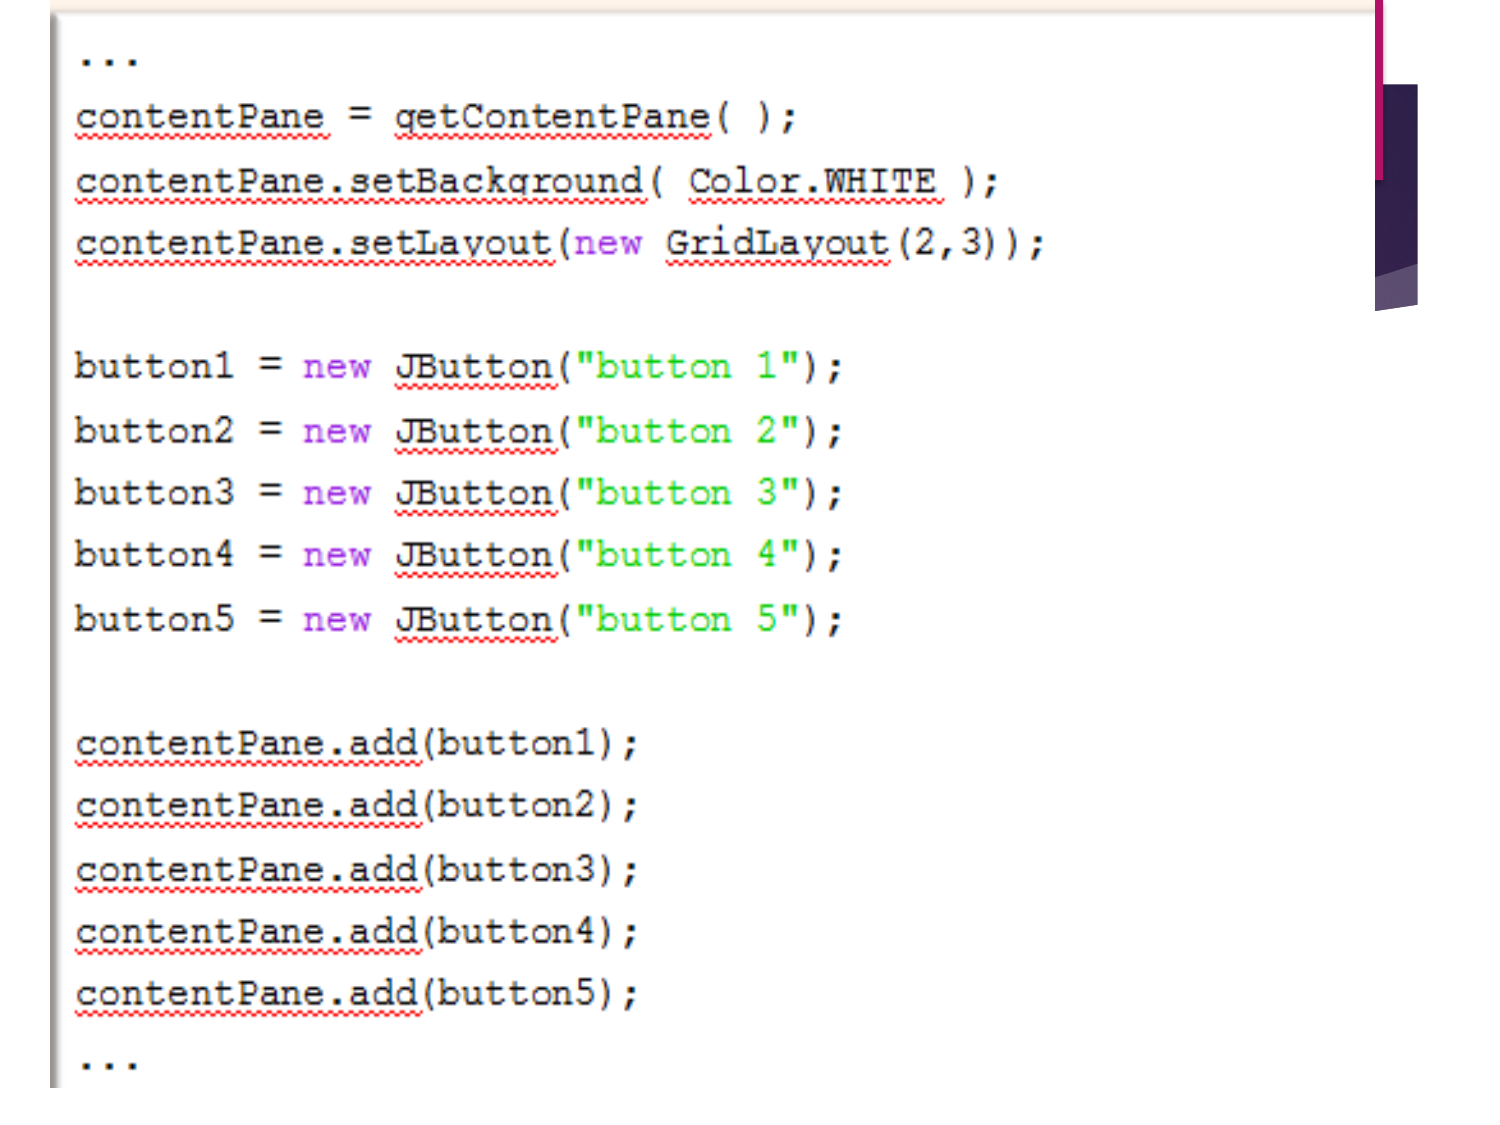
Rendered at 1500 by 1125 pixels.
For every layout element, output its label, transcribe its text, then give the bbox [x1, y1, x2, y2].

slide_number 10 [1383, 48, 1390, 175]
picture [49, 0, 1376, 1088]
